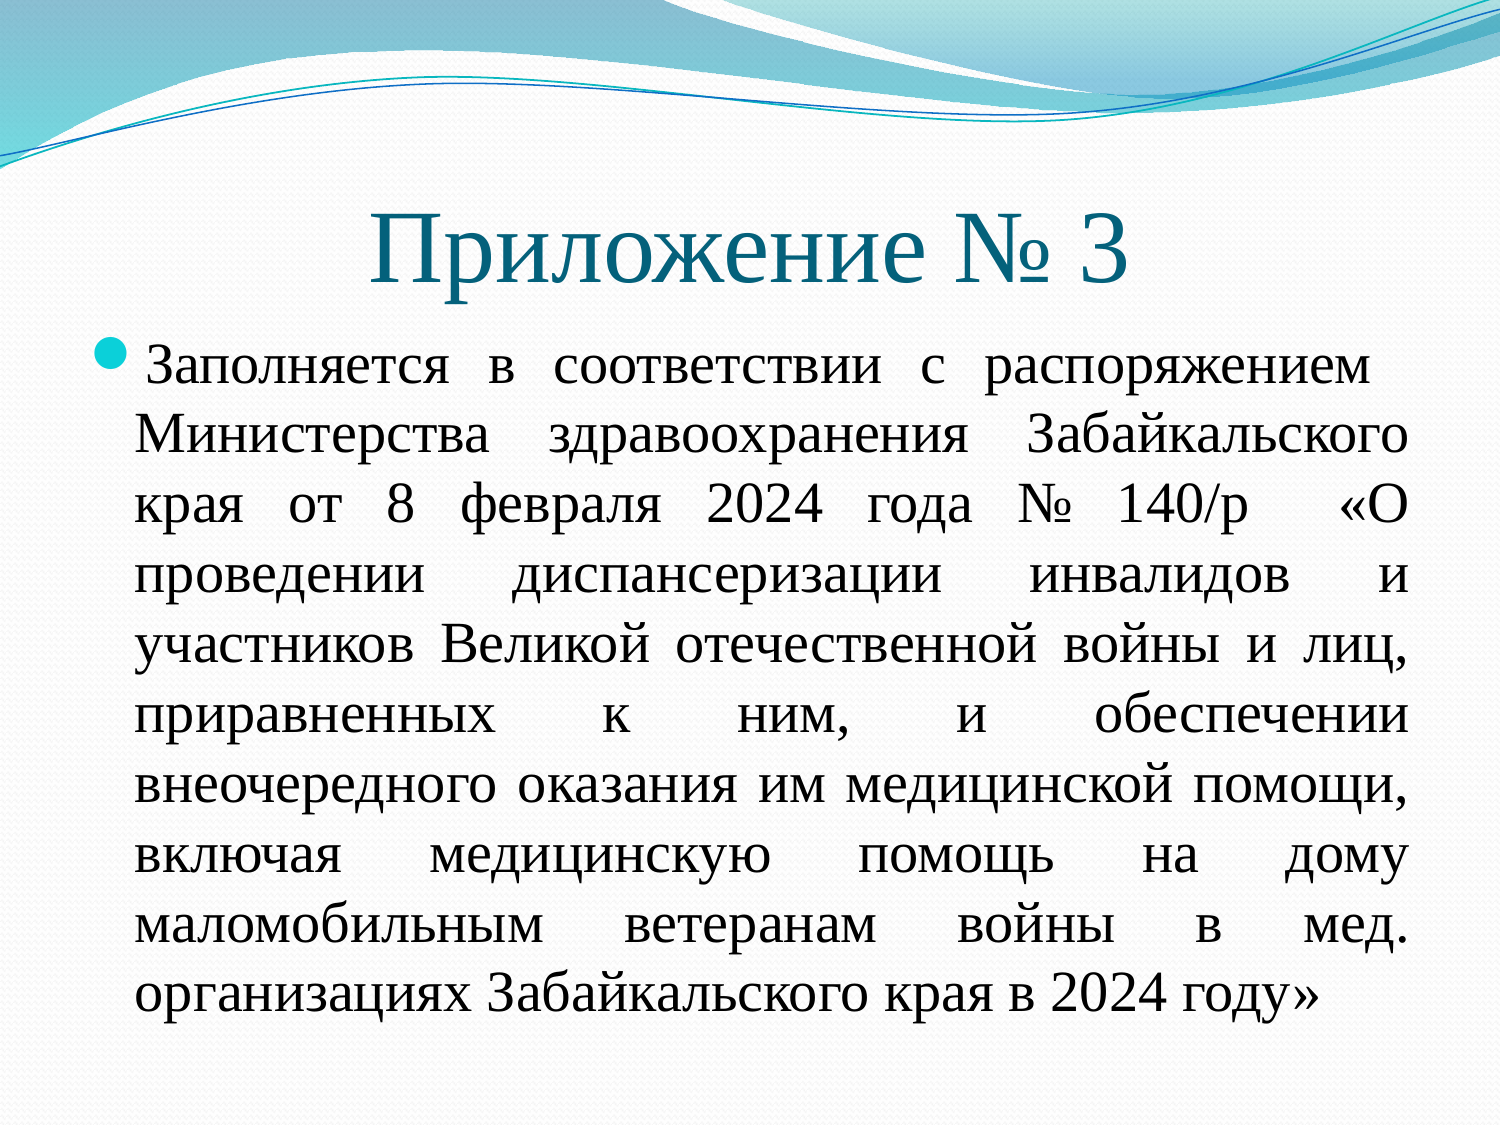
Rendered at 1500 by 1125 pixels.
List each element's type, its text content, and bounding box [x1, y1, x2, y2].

title Приложение № 3 [75, 115, 1425, 303]
list Заполняется в соответствии с распоряжением Министерства здравоохранения Забайкальского края от 8 февраля 2024 года № 140/р «О проведении диспансеризации инвалидов и участников Великой отечественной войны и лиц, приравненных к ним, и обеспечении внеочередного оказания им медицинской помощи, включая медицинскую помощь на дому маломобильным ветеранам войны в мед. организациях Забайкальского края в 2024 году» [75, 317, 1425, 1038]
